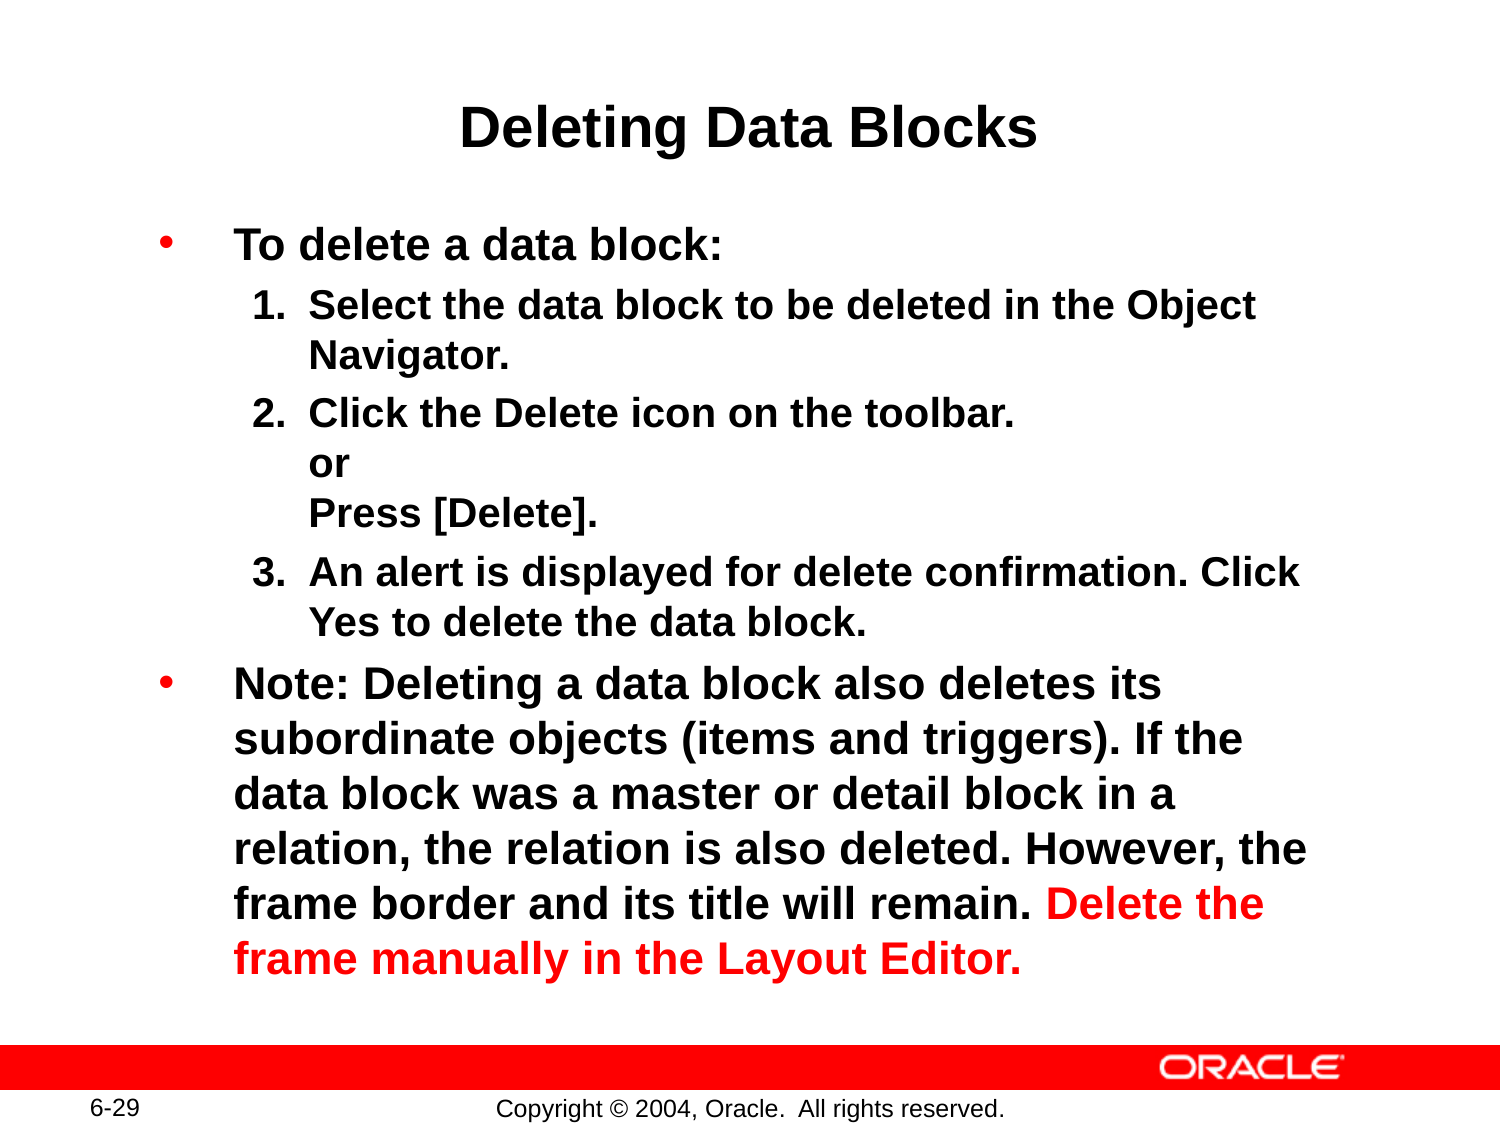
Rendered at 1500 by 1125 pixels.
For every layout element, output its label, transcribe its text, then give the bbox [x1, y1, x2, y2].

list To delete a data block: 1. Select the data block to be deleted in the Object Navigator. 2. Click the Delete icon on the toolbar. or Press [Delete]. 3. An alert is displayed for delete confirmation. Click Yes to delete the data block. Note: Deleting a data block also deletes its subordinate objects (items and triggers). If the data block was a master or detail block in a relation, the relation is also deleted. However, the frame border and its title will remain. Delete the frame manually in the Layout Editor. [137, 212, 1347, 1068]
title Deleting Data Blocks [149, 87, 1351, 232]
